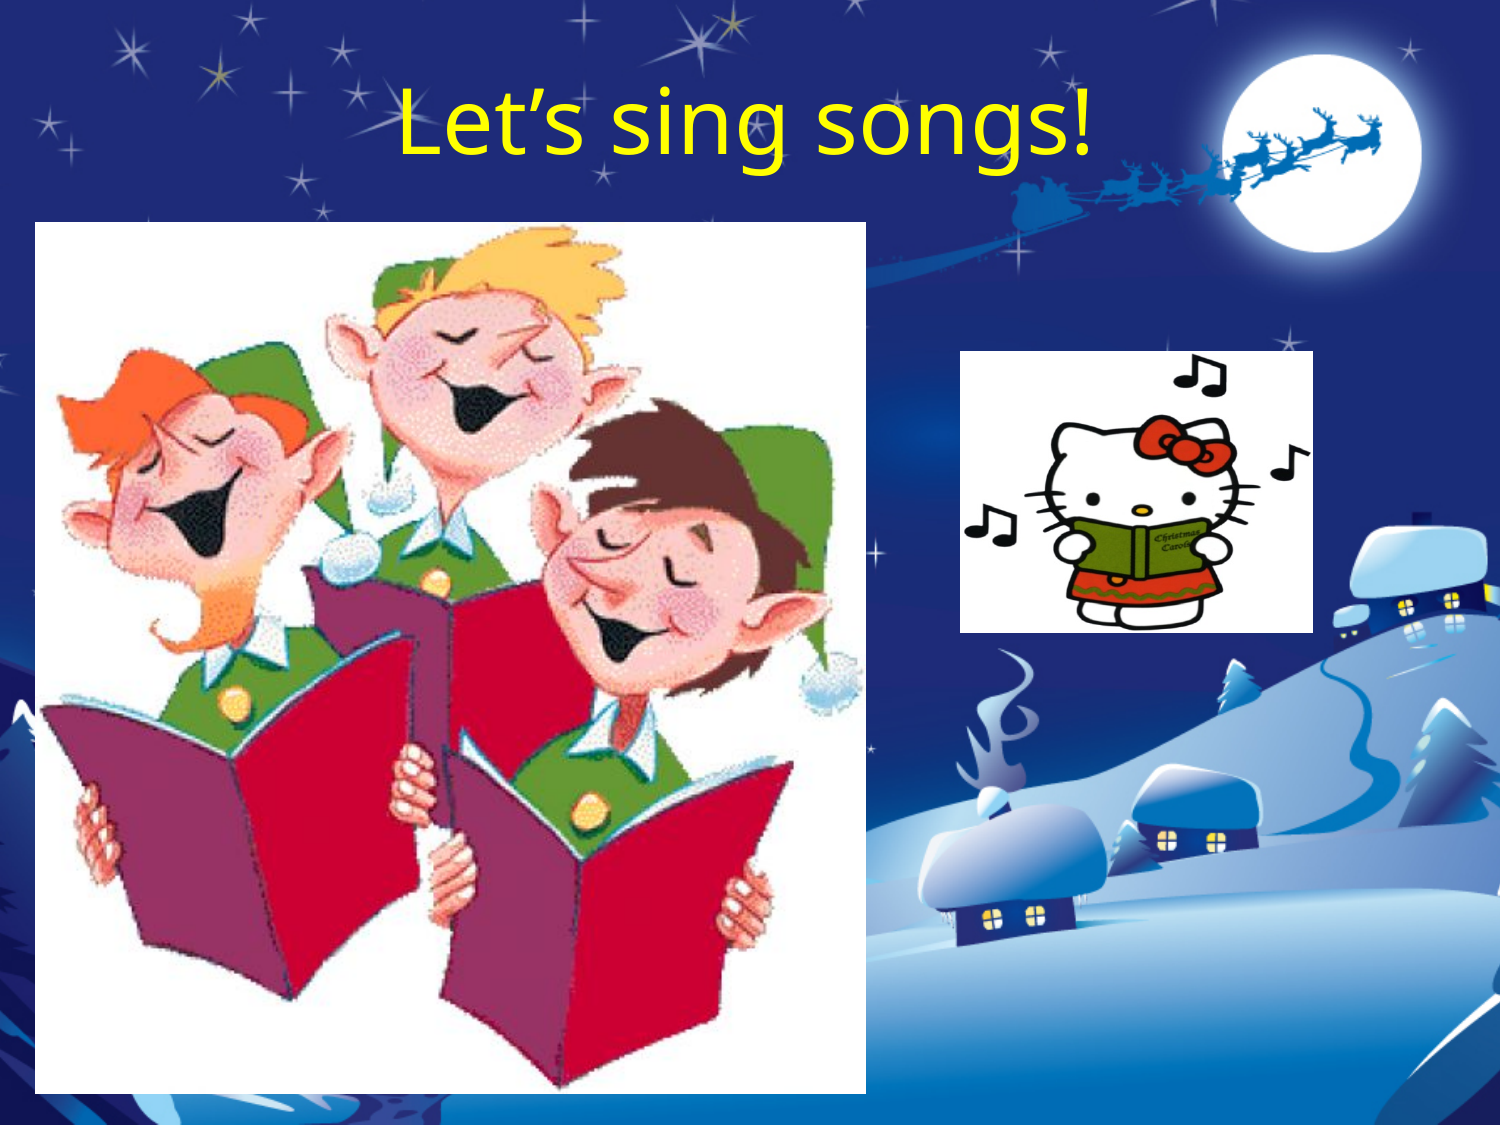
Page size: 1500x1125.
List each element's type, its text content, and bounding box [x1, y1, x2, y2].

picture [0, 0, 1500, 1125]
title Let’s sing songs! [70, 0, 1421, 295]
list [34, 222, 867, 1095]
